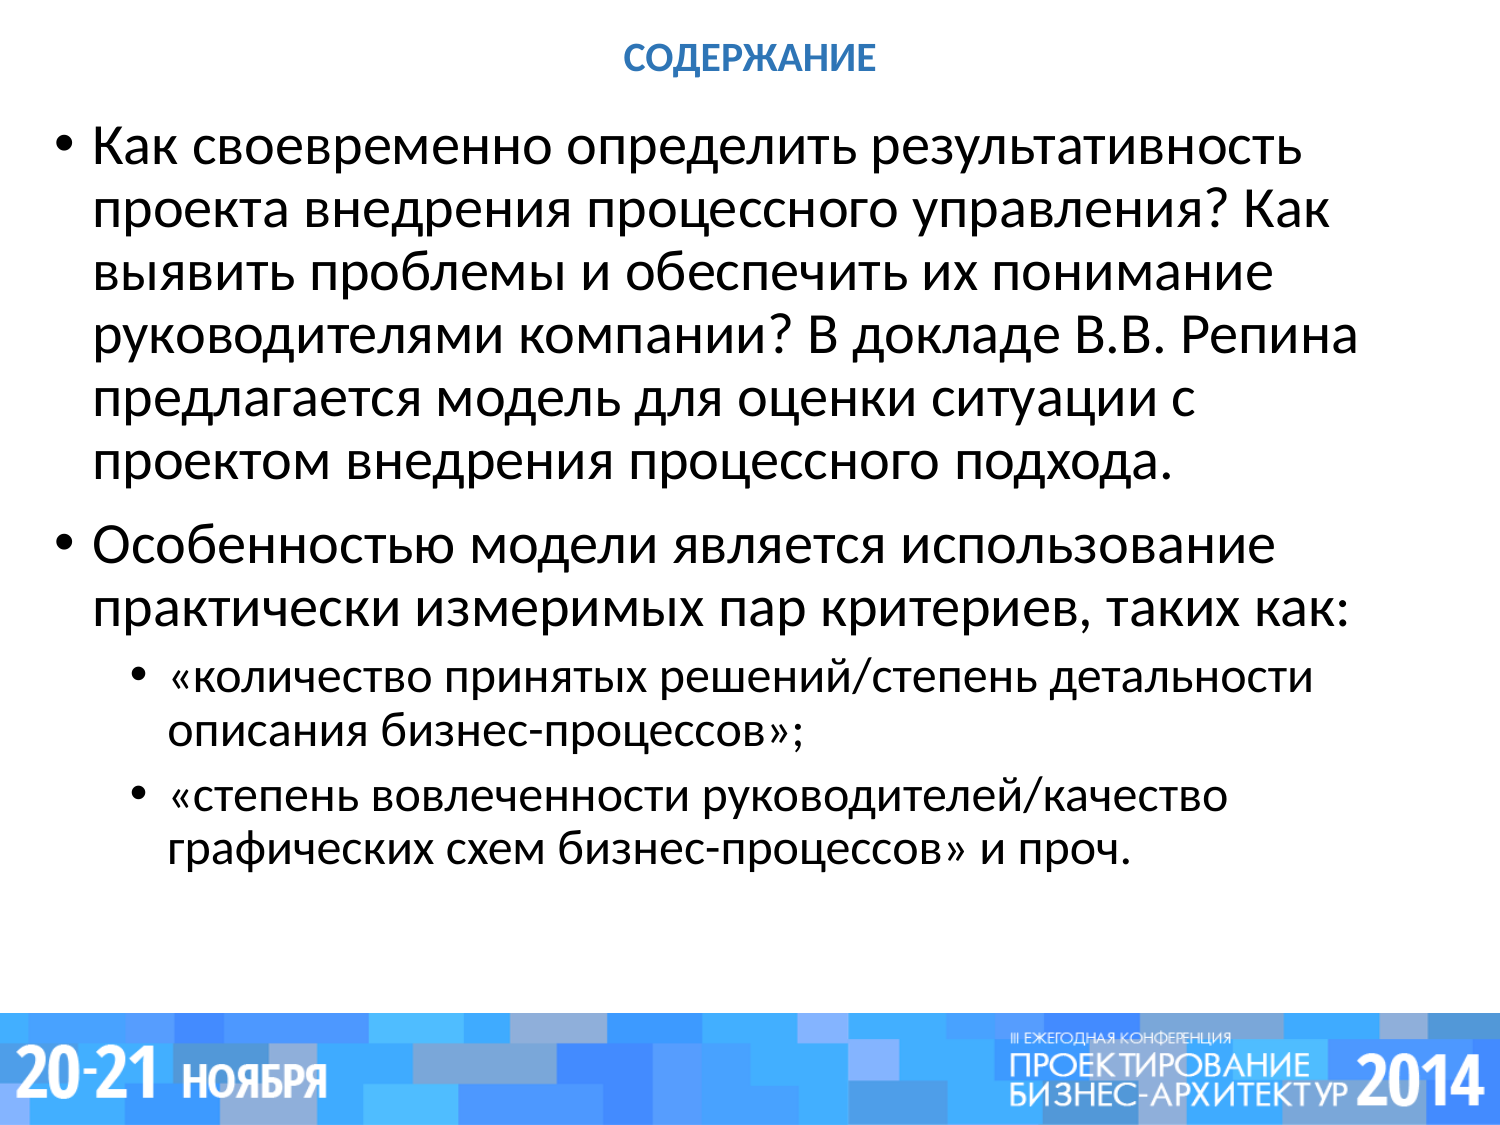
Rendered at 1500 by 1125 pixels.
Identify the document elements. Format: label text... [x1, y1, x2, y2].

list Как своевременно определить результативность проекта внедрения процессного управления? Как выявить проблемы и обеспечить их понимание руководителями компании? В докладе В.В. Репина предлагается модель для оценки ситуации с проектом внедрения процессного подхода. Особенностью модели является использование практически измеримых пар критериев, таких как: «количество принятых решений/степень детальности описания бизнес-процессов»; «степень вовлеченности руководителей/качество графических схем бизнес-процессов» и проч. [39, 107, 1465, 1015]
picture [0, 1013, 1500, 1125]
title СОДЕРЖАНИЕ [103, 18, 1397, 101]
